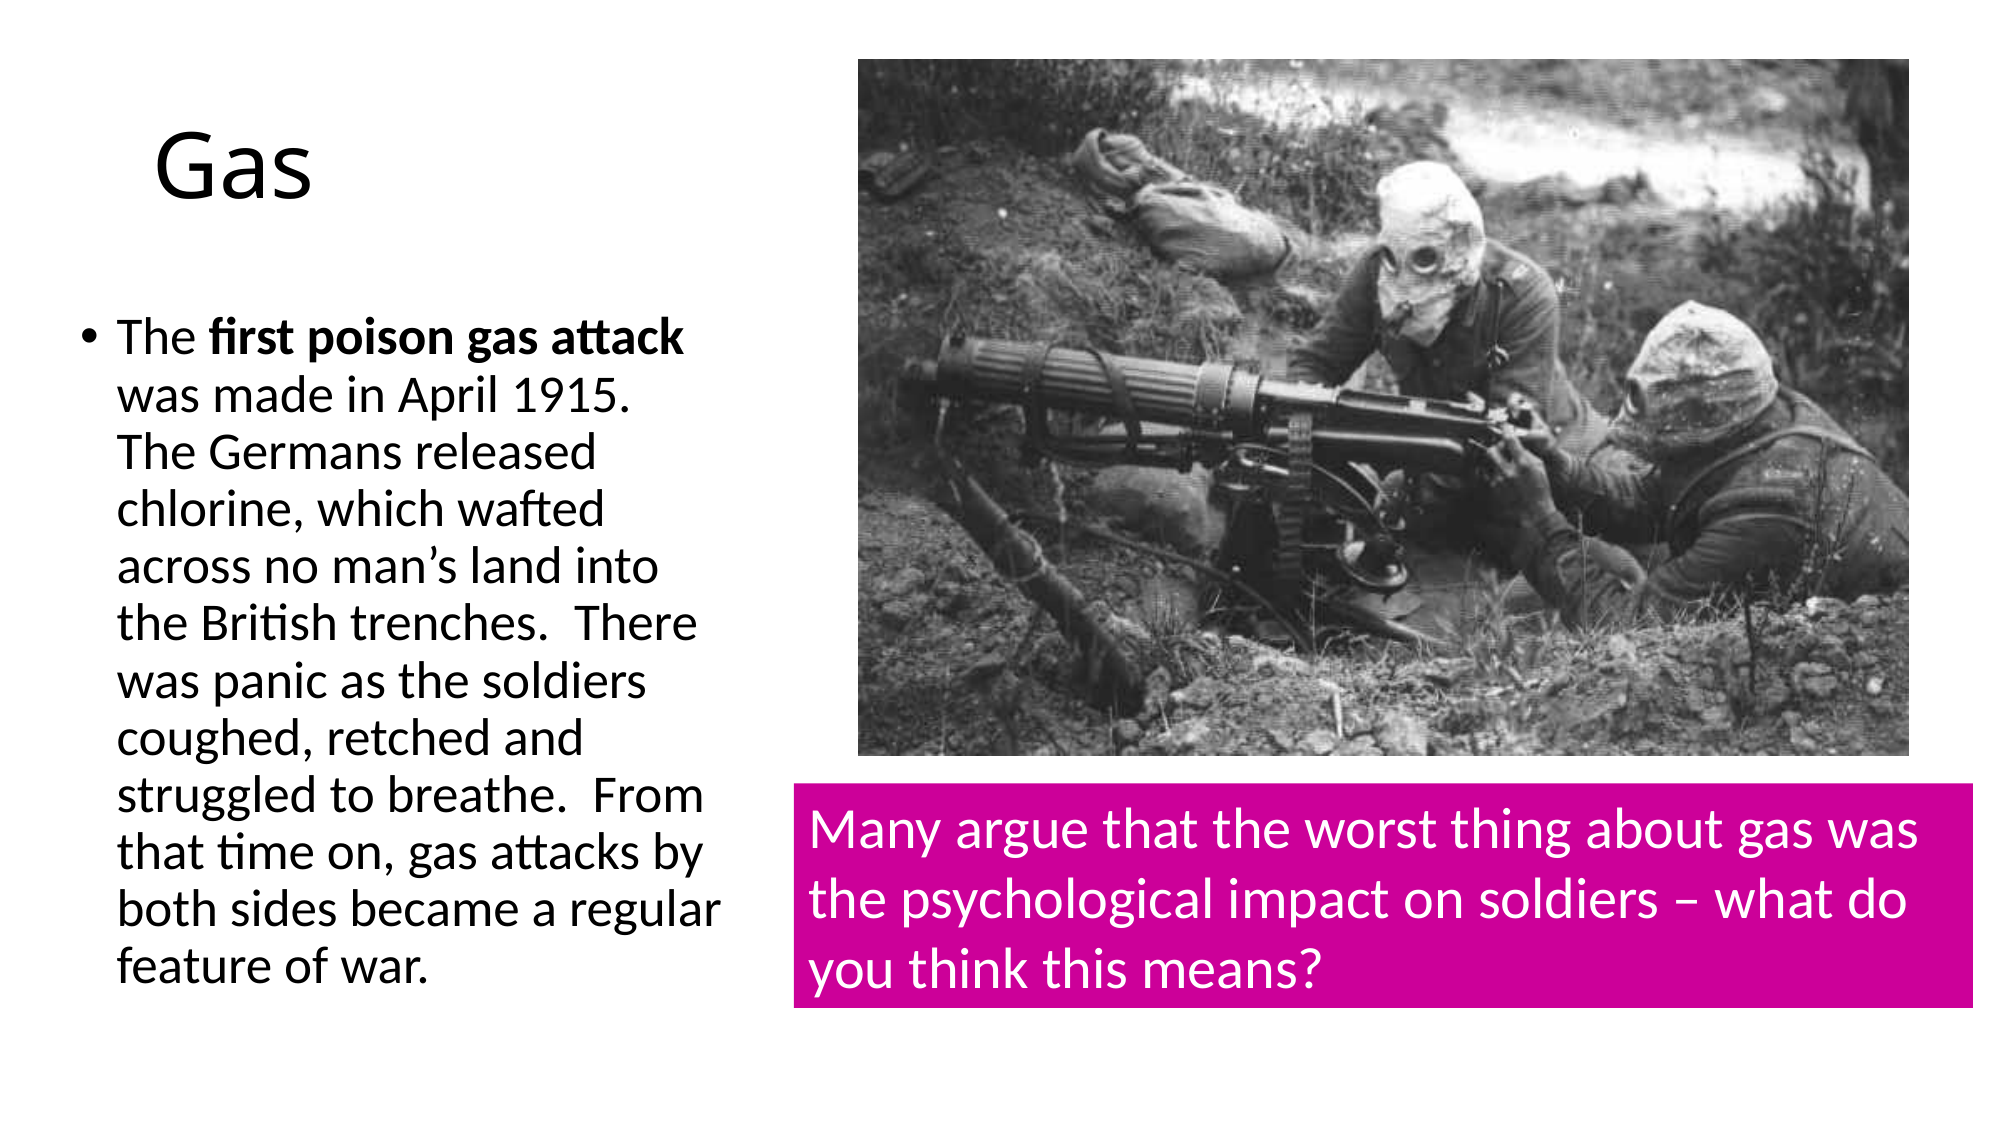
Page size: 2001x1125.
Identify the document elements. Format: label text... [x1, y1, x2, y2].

picture [858, 59, 1909, 756]
title Gas [137, 59, 858, 278]
text_box Many argue that the worst thing about gas was the psychological impact on soldiers – what do you think this means? [793, 783, 1973, 1008]
list The first poison gas attack was made in April 1915. The Germans released chlorine, which wafted across no man’s land into the British trenches. There was panic as the soldiers coughed, retched and struggled to breathe. From that time on, gas attacks by both sides became a regular feature of war. [64, 301, 750, 1016]
